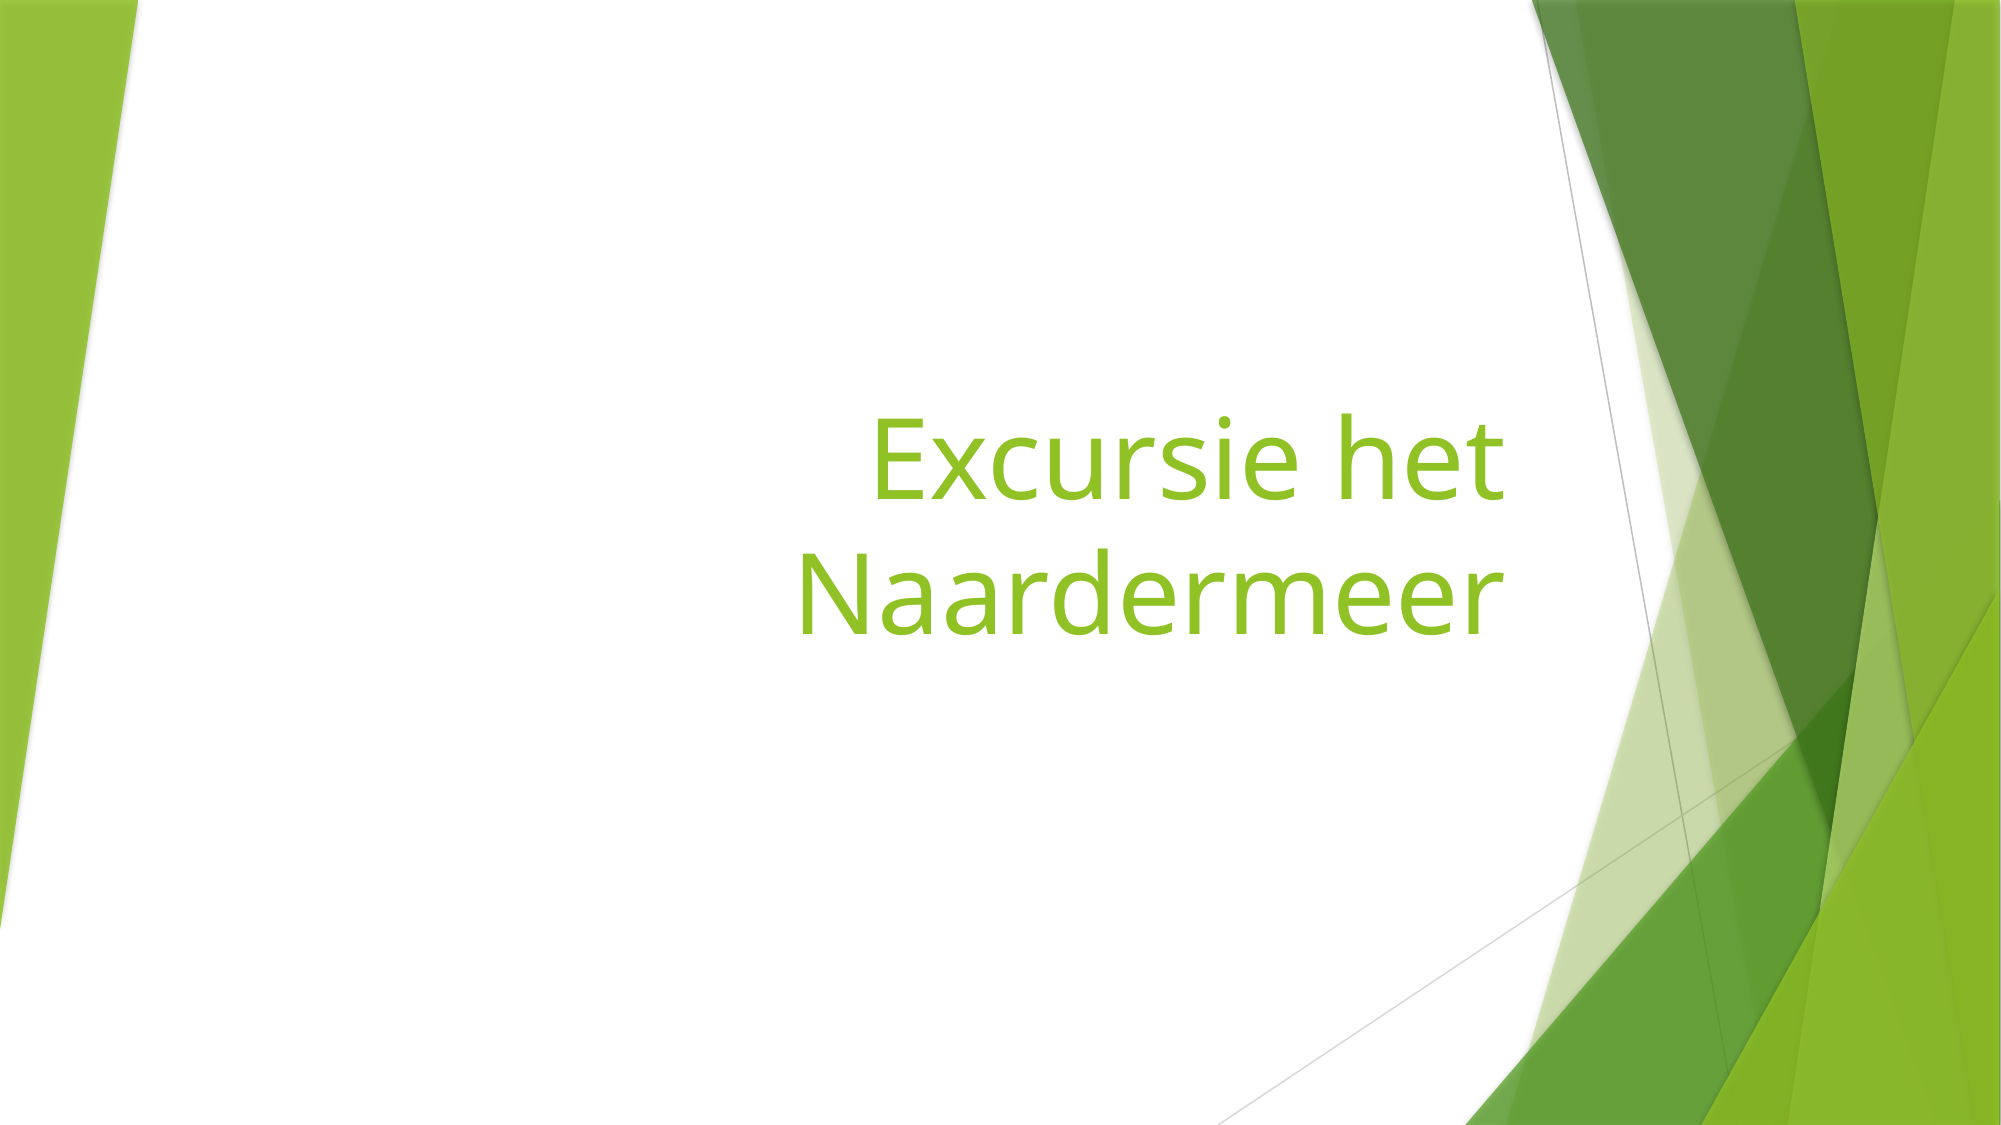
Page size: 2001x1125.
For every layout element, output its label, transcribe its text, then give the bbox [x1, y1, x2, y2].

title Excursie het Naardermeer [247, 394, 1522, 665]
